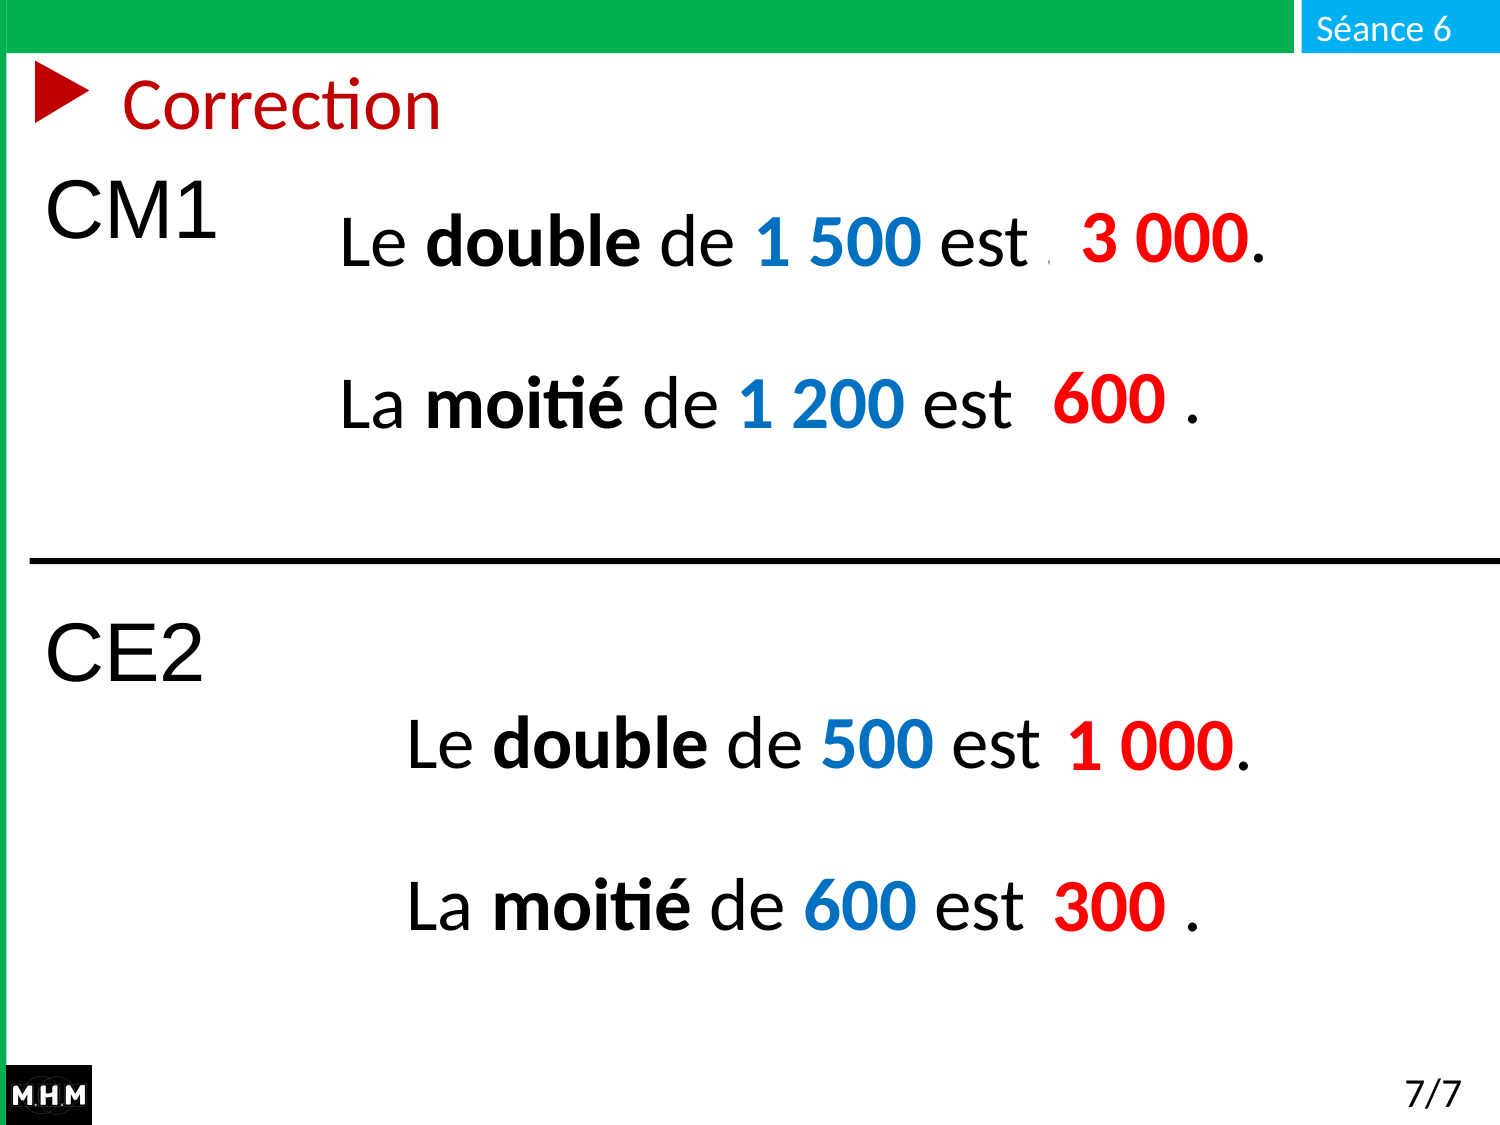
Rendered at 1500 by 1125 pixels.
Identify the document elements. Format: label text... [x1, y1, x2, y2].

text_box 1 000. [1049, 693, 1270, 800]
text_box 7/7 [1389, 1064, 1500, 1125]
text_box 3 000. [1049, 185, 1300, 292]
text_box CM1 [29, 147, 1004, 256]
text_box Le double de 500 est … La moitié de 600 est … [391, 679, 1128, 972]
text_box CE2 [29, 590, 1004, 699]
title Correction [13, 58, 1397, 154]
text_box 600 . [1023, 346, 1232, 452]
text_box Le double de 1 500 est … La moitié de 1 200 est … [324, 177, 1142, 470]
picture [6, 1065, 92, 1125]
text_box 300 . [1023, 853, 1232, 960]
